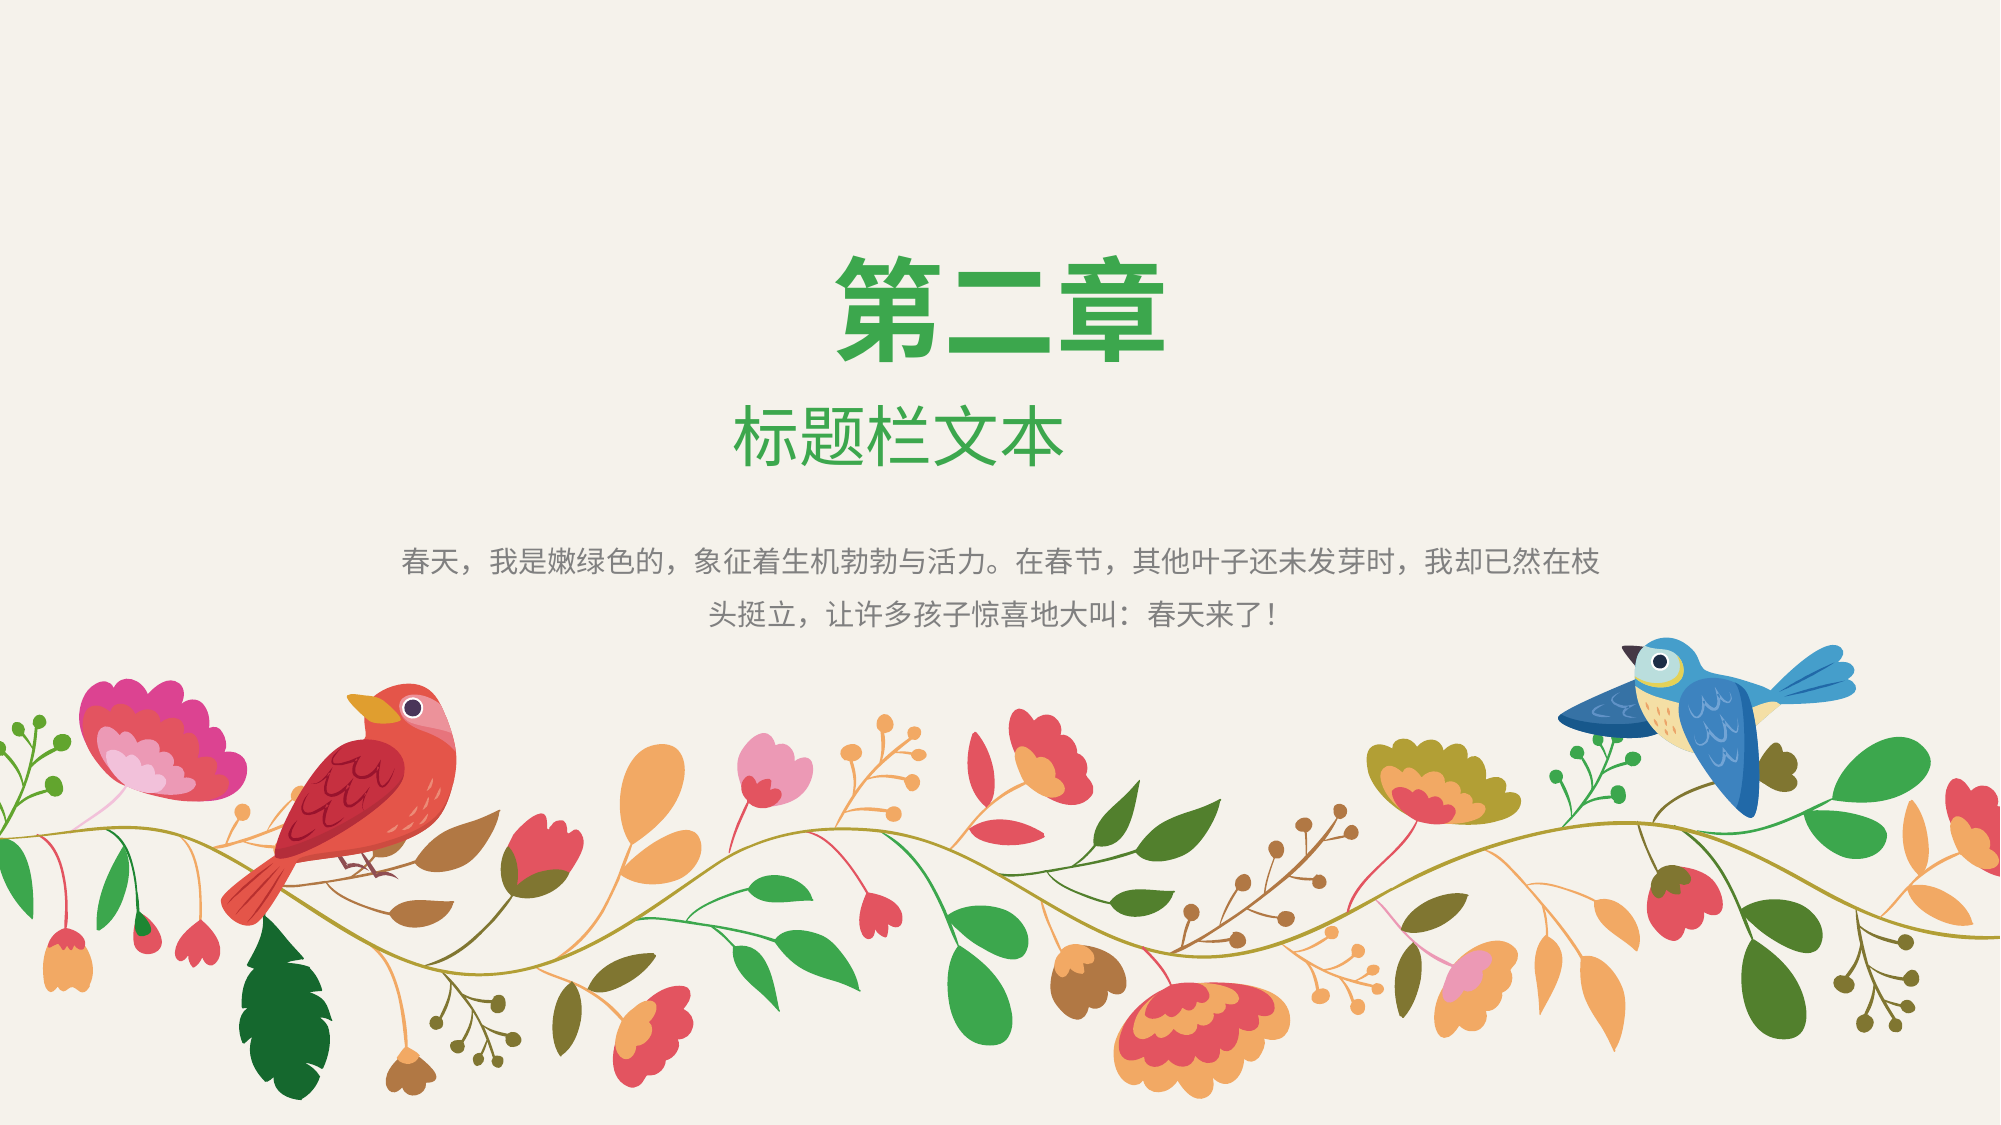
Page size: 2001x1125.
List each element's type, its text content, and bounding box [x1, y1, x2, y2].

text_box 标题栏文本 [717, 387, 1082, 479]
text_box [0, 479, 1984, 1125]
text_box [1554, 626, 1865, 819]
text_box 第二章 [816, 232, 1184, 383]
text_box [220, 681, 457, 931]
